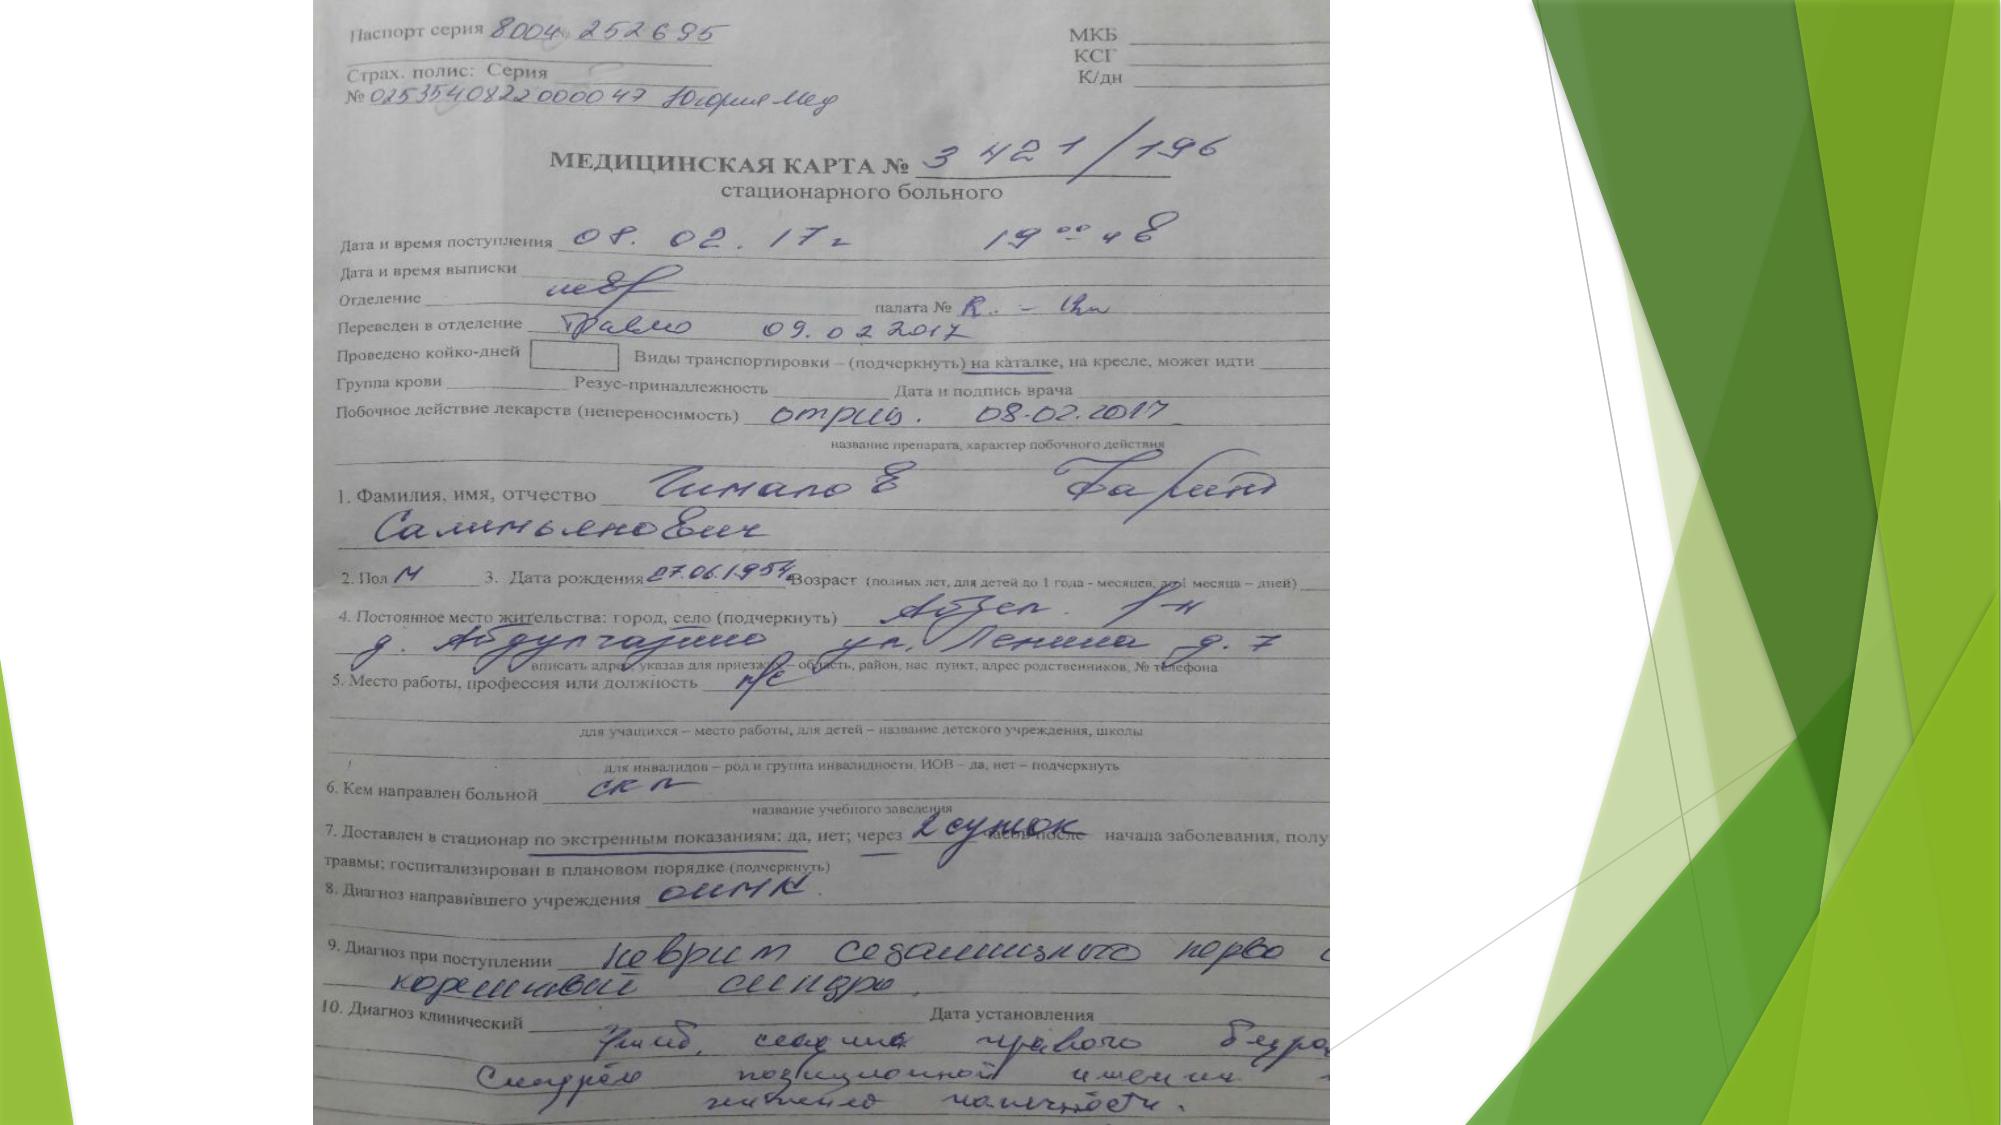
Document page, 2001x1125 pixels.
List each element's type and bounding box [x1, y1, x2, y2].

picture [313, 0, 1331, 1125]
